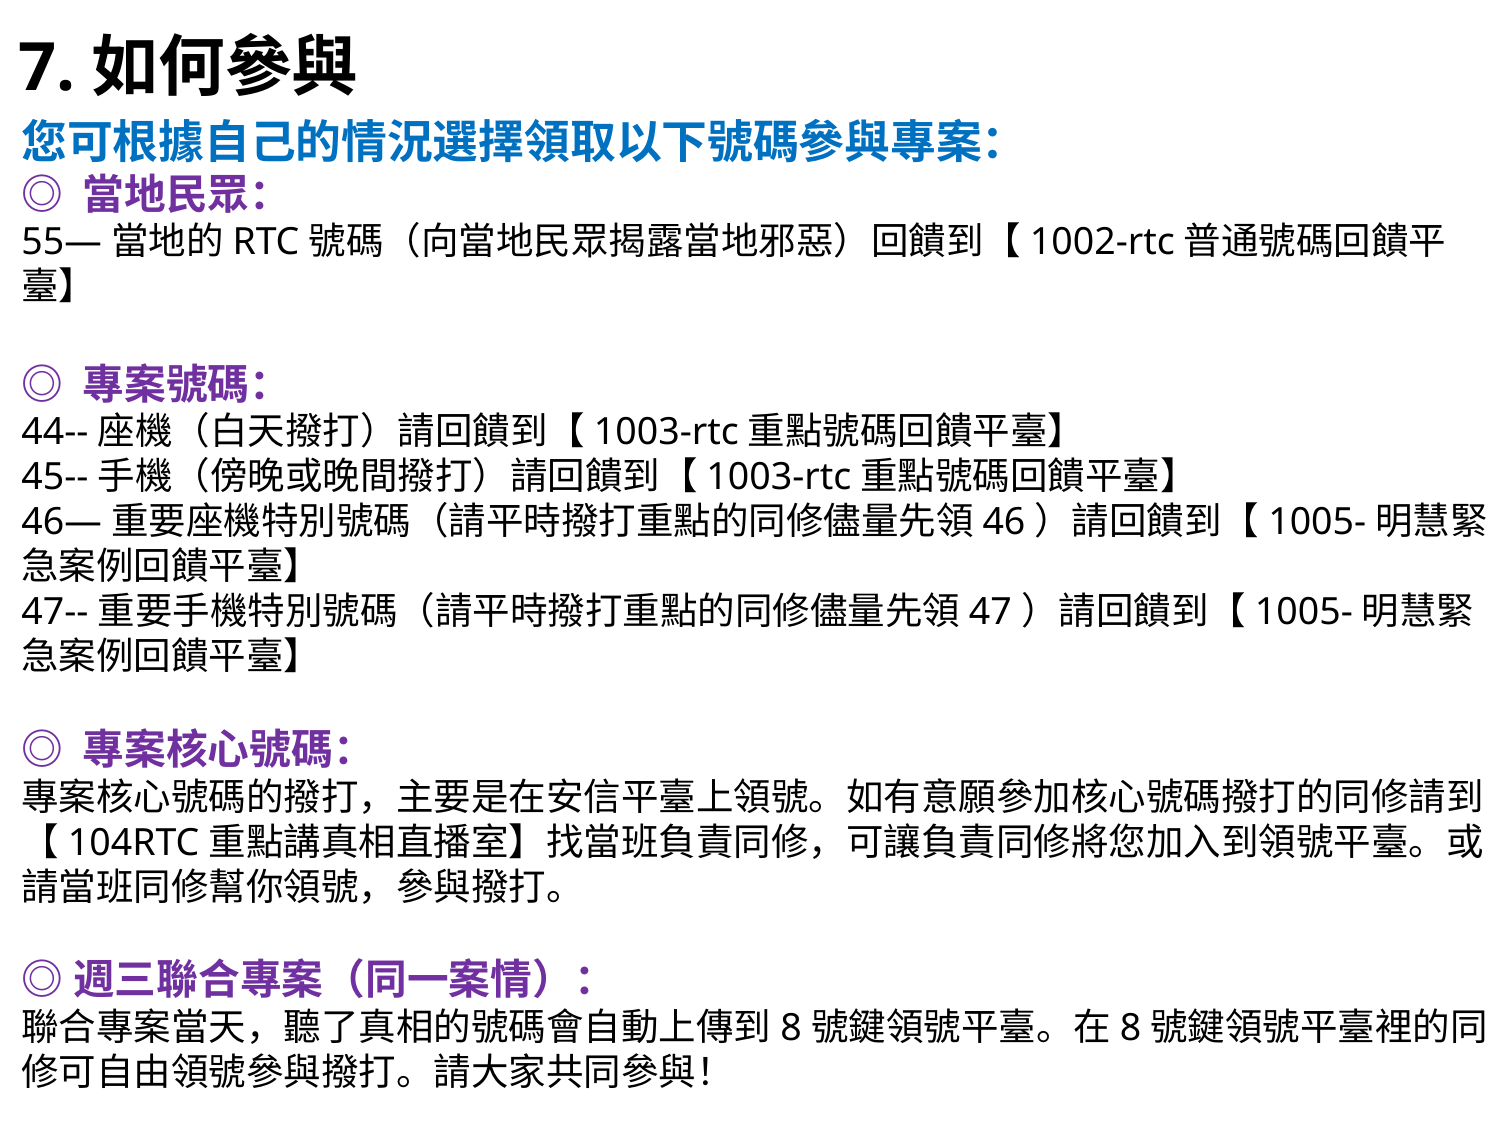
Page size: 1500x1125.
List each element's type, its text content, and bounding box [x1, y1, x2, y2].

text_box 7.如何參與 [10, 15, 367, 111]
text_box 您可根據自己的情況選擇領取以下號碼參與專案： ◎ 當地民眾： 55—當地的RTC號碼（向當地民眾揭露當地邪惡）回饋到【1002-rtc普通號碼回饋平臺】 ◎ 專案號碼： 44--座機（白天撥打）請回饋到【1003-rtc重點號碼回饋平臺】 45--手機（傍晚或晚間撥打）請回饋到【1003-rtc重點號碼回饋平臺】 46—重要座機特別號碼（請平時撥打重點的同修儘量先領46）請回饋到【1005-明慧緊急案例回饋平臺】 47--重要手機特別號碼（請平時撥打重點的同修儘量先領47）請回饋到【1005-明慧緊急案例回饋平臺】 ◎ 專案核心號碼： 專案核心號碼的撥打，主要是在安信平臺上領號。如有意願參加核心號碼撥打的同修請到【104RTC重點講真相直播室】找當班負責同修，可讓負責同修將您加入到領號平臺。或請當班同修幫你領號，參與撥打。 ◎週三聯合專案（同一案情）： 聯合專案當天，聽了真相的號碼會自動上傳到8號鍵領號平臺。在8號鍵領號平臺裡的同修可自由領號參與撥打。請大家共同參與！ [13, 105, 1500, 1100]
